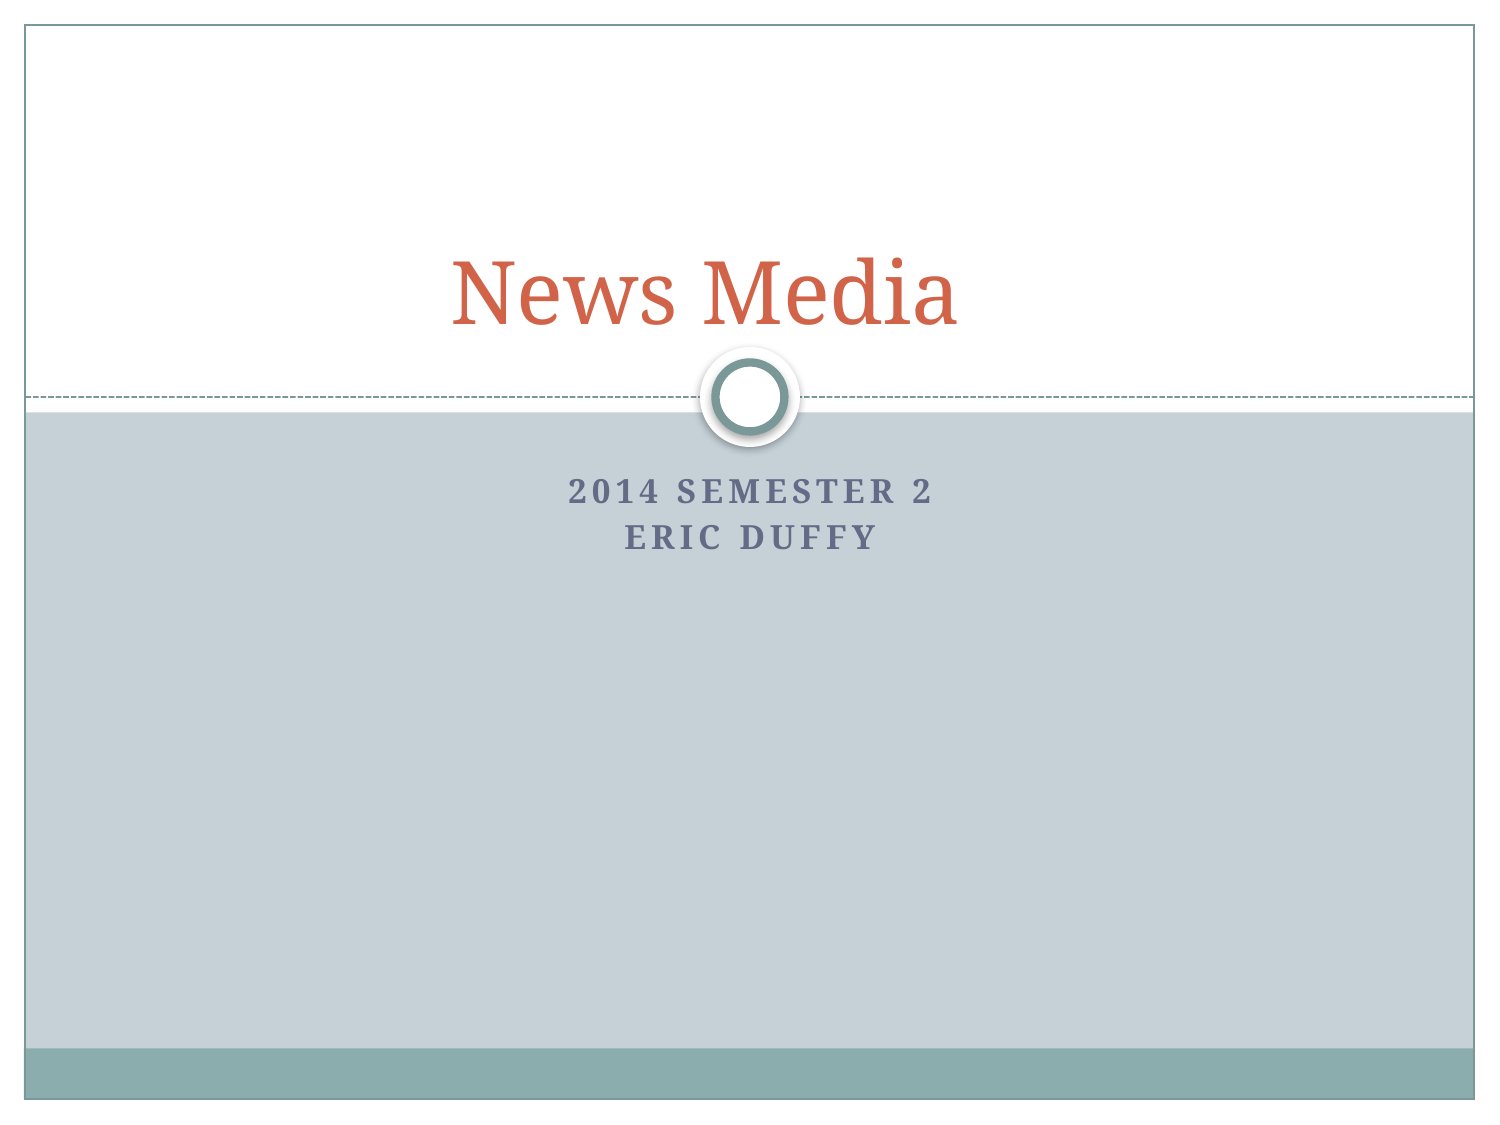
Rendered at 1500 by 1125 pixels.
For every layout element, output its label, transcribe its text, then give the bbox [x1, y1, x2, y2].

title News Media [112, 62, 1388, 350]
subtitle 2014 Semester 2 Eric Duffy [225, 462, 1275, 750]
